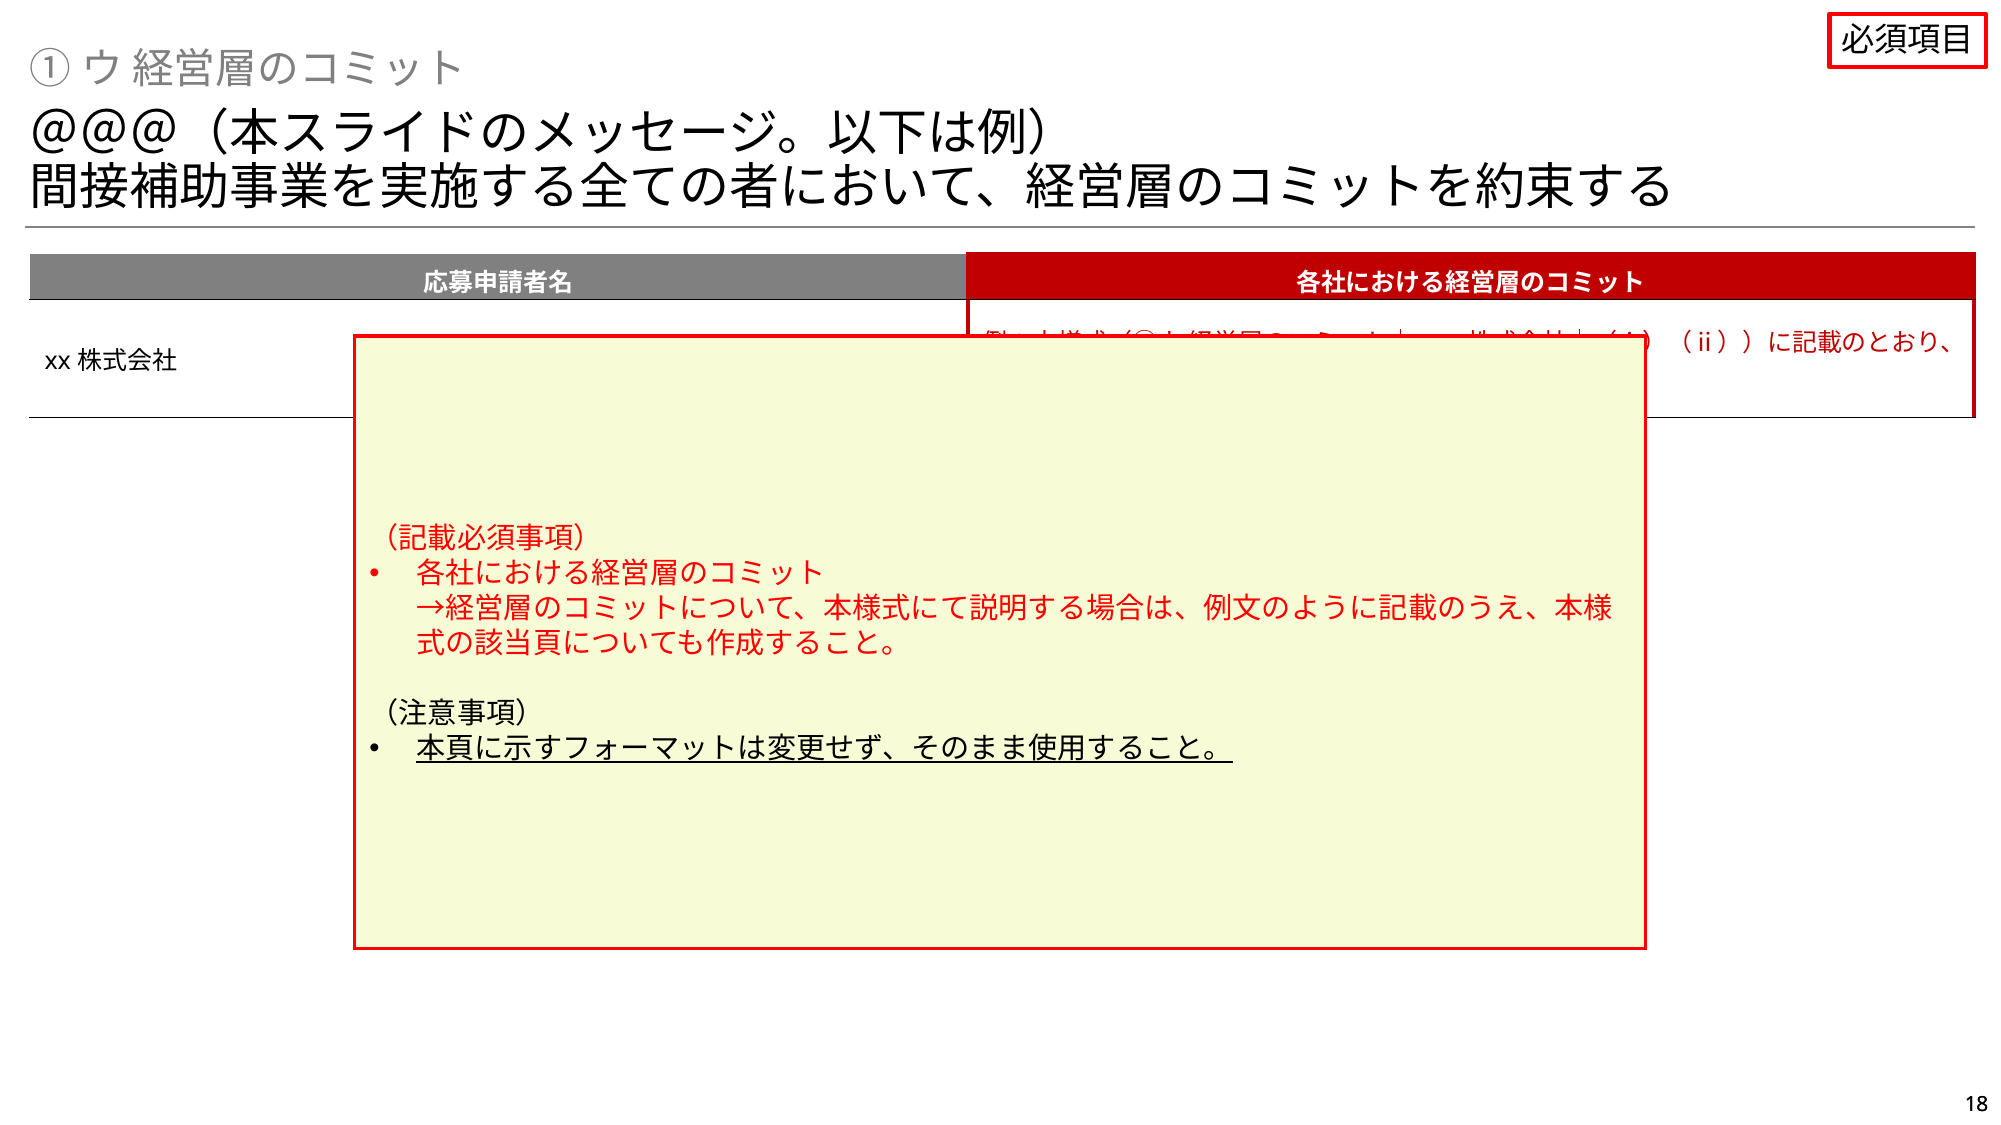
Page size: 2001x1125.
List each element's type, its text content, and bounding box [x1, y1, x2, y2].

text_box 必須項目 [1829, 13, 1986, 68]
table_header 応募申請者名 [30, 254, 966, 299]
text_box ＠＠＠（本スライドのメッセージ。以下は例） 間接補助事業を実施する全ての者において、経営層のコミットを約束する [29, 107, 1875, 216]
table_header 各社における経営層のコミット [970, 256, 1972, 299]
table_cell 例：本様式（①ウ 経営層のコミット｜xxx株式会社｜（ⅰ）（ⅱ））に記載のとおり、経営層がコミットする [970, 300, 1972, 417]
text_box （記載必須事項） 各社における経営層のコミット →経営層のコミットについて、本様式にて説明する場合は、例文のように記載のうえ、本様式の該当頁についても作成すること。 （注意事項） 本頁に示すフォーマットは変更せず、そのまま使用すること。 [353, 334, 1647, 950]
text_box ①ウ 経営層のコミット [29, 47, 1802, 94]
table_cell xx株式会社 [30, 300, 966, 417]
